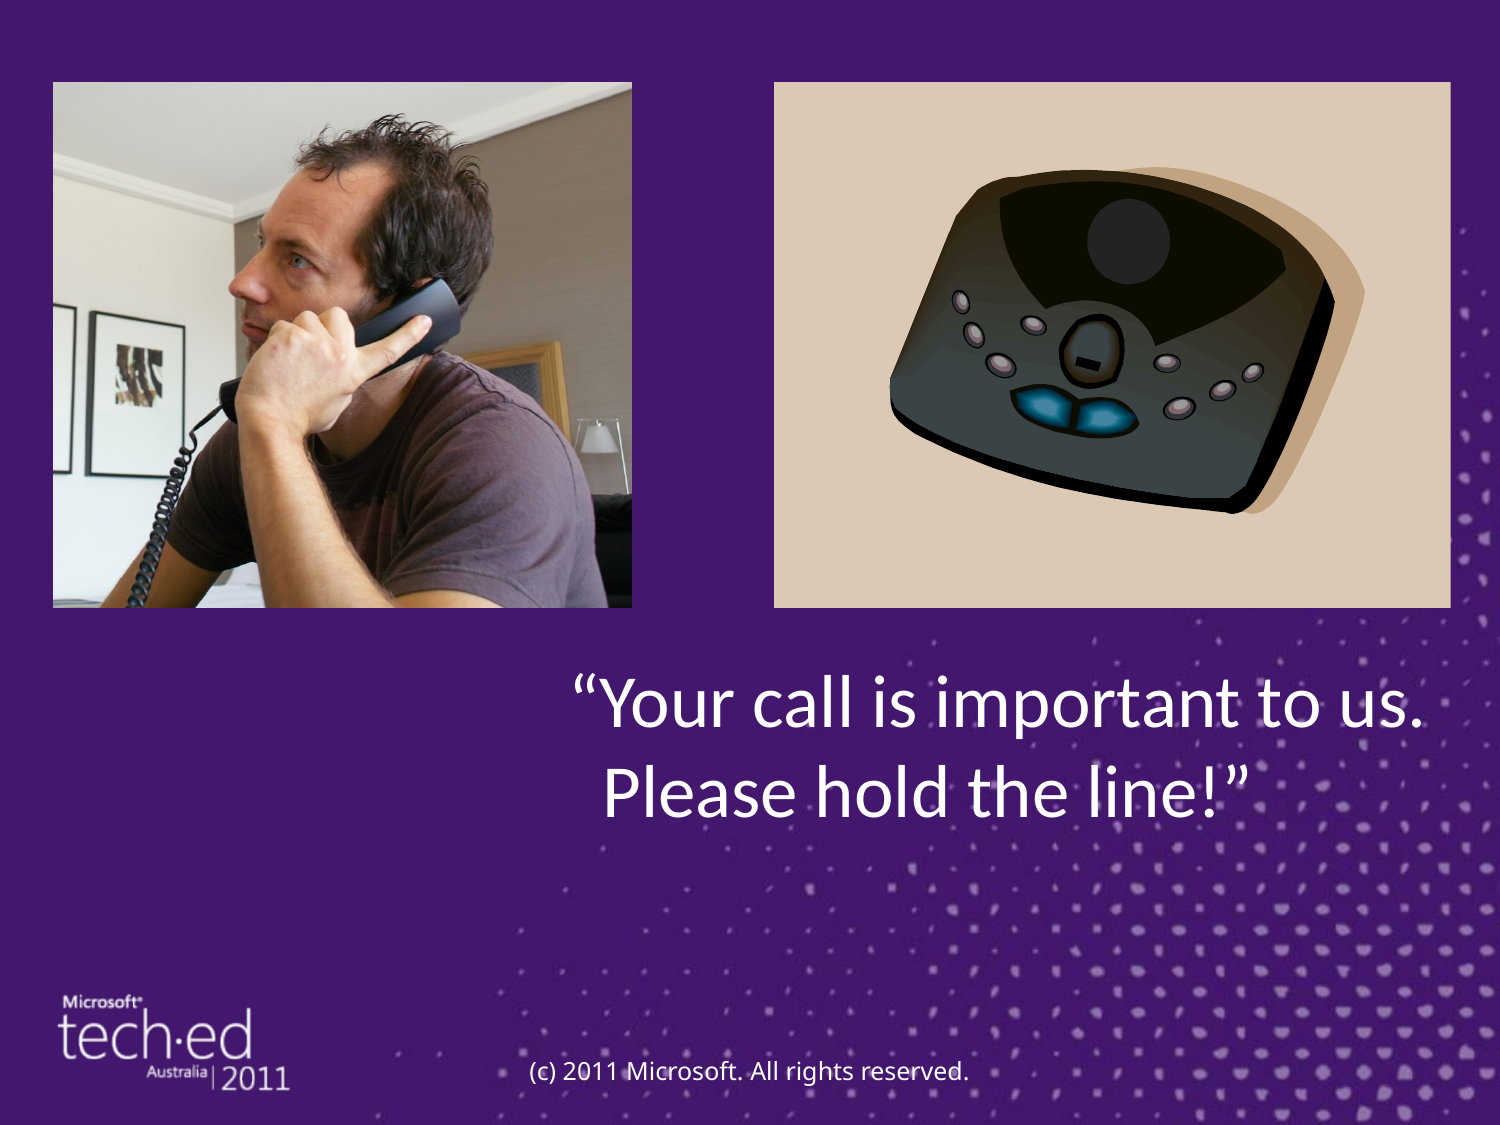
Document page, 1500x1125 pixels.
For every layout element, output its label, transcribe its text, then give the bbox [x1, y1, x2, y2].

picture [0, 0, 1500, 1125]
footer (c) 2011 Microsoft. All rights reserved. [512, 1042, 988, 1103]
text_box “Your call is important to us. Please hold the line!” [553, 645, 1443, 840]
